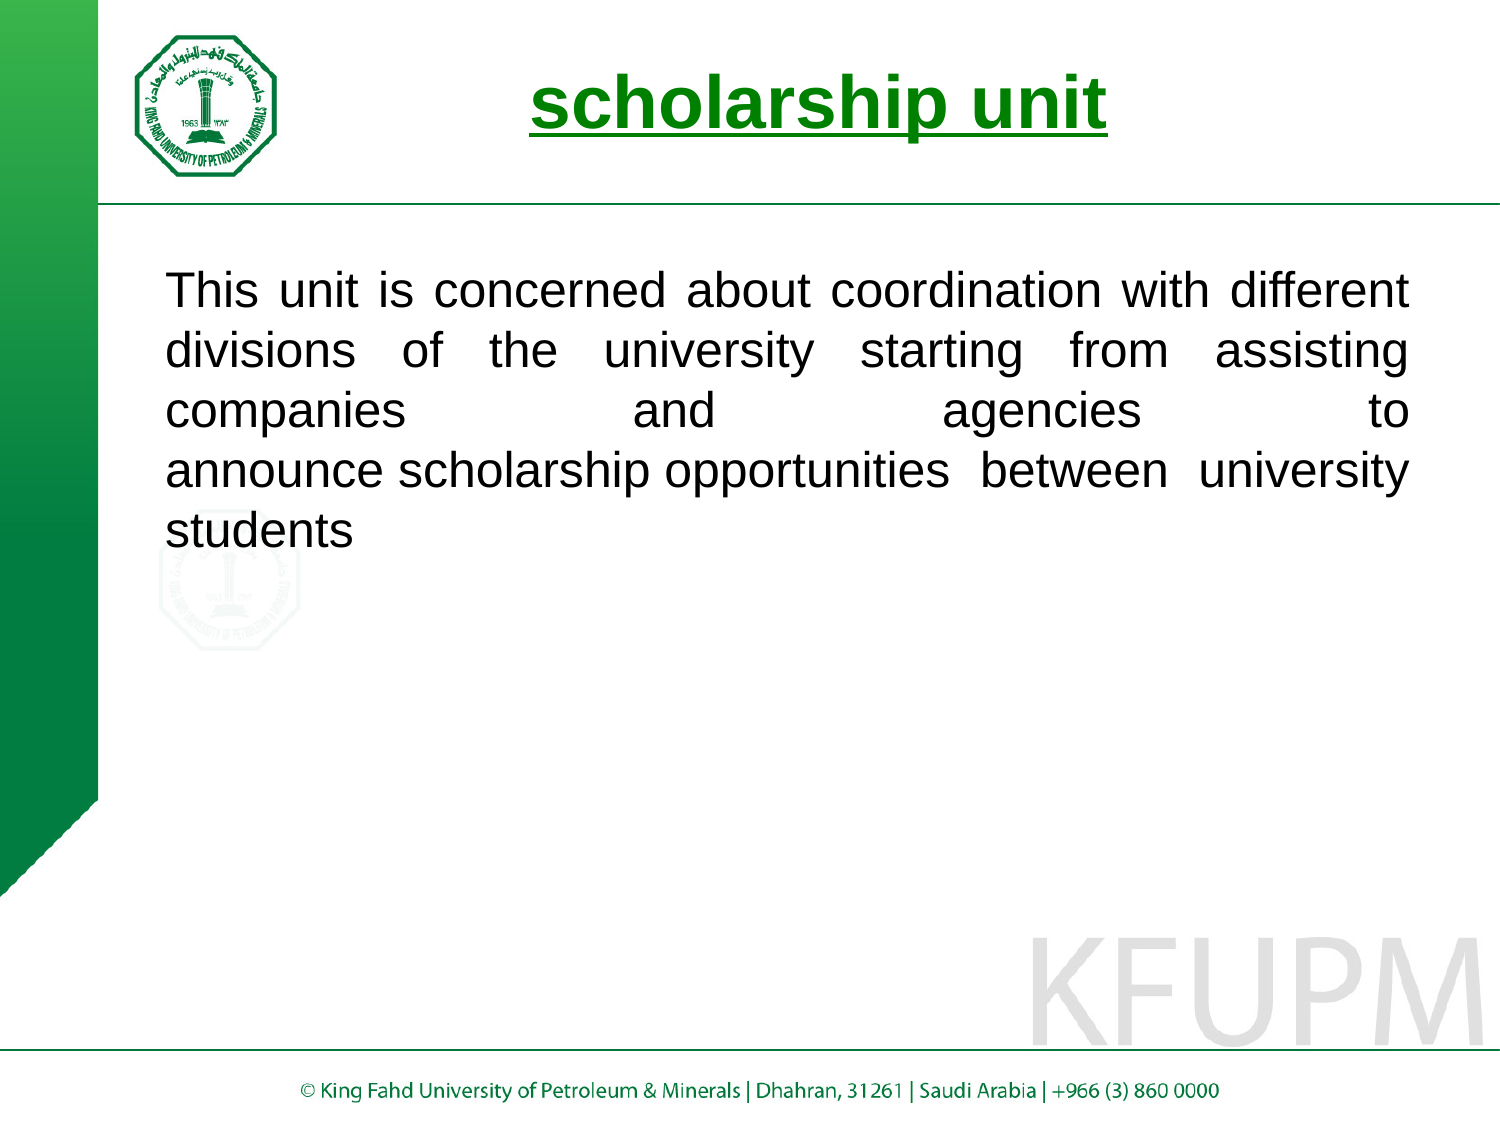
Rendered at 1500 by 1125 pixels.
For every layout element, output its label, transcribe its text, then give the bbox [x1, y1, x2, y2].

picture [0, 0, 1500, 1103]
title scholarship unit [249, 21, 1388, 176]
list This unit is concerned about coordination with different divisions of the university starting from assisting companies and agencies to announce scholarship opportunities between university students [149, 249, 1426, 1038]
